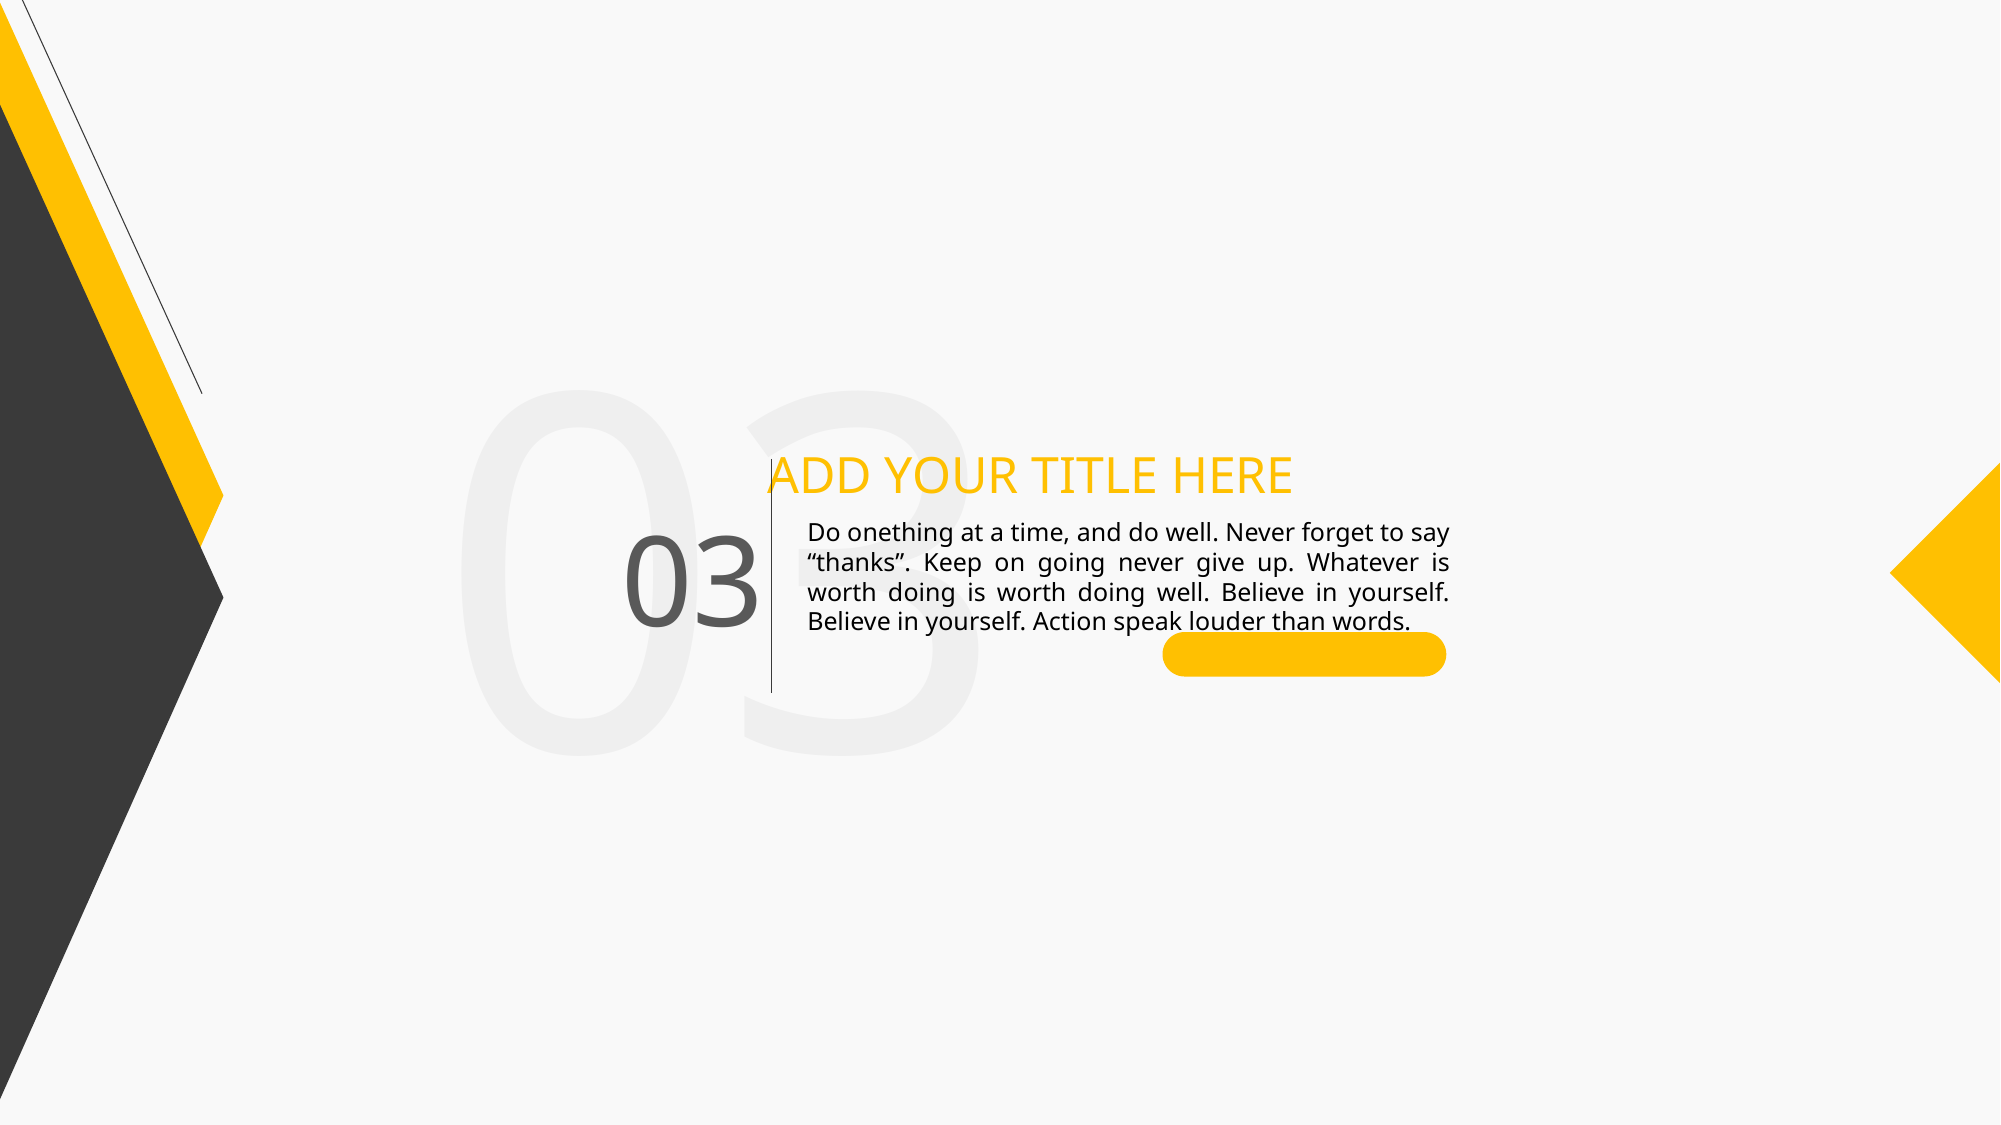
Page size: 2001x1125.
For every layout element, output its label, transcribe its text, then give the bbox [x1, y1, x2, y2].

text_box [0, 0, 48, 104]
text_box [1161, 630, 1448, 678]
text_box [84, 286, 225, 547]
text_box [0, 286, 225, 1102]
text_box Do onething at a time, and do well. Never forget to say “thanks”. Keep on going never give up. Whatever is worth doing is worth doing well. Believe in yourself. Believe in yourself. Action speak louder than words. [792, 508, 1466, 644]
text_box 03 [772, 511, 779, 659]
text_box 03 [422, 245, 1188, 859]
text_box [1888, 461, 2000, 685]
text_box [0, 104, 310, 286]
text_box 03 [606, 493, 771, 659]
text_box ADD YOUR TITLE HERE [752, 436, 1310, 511]
